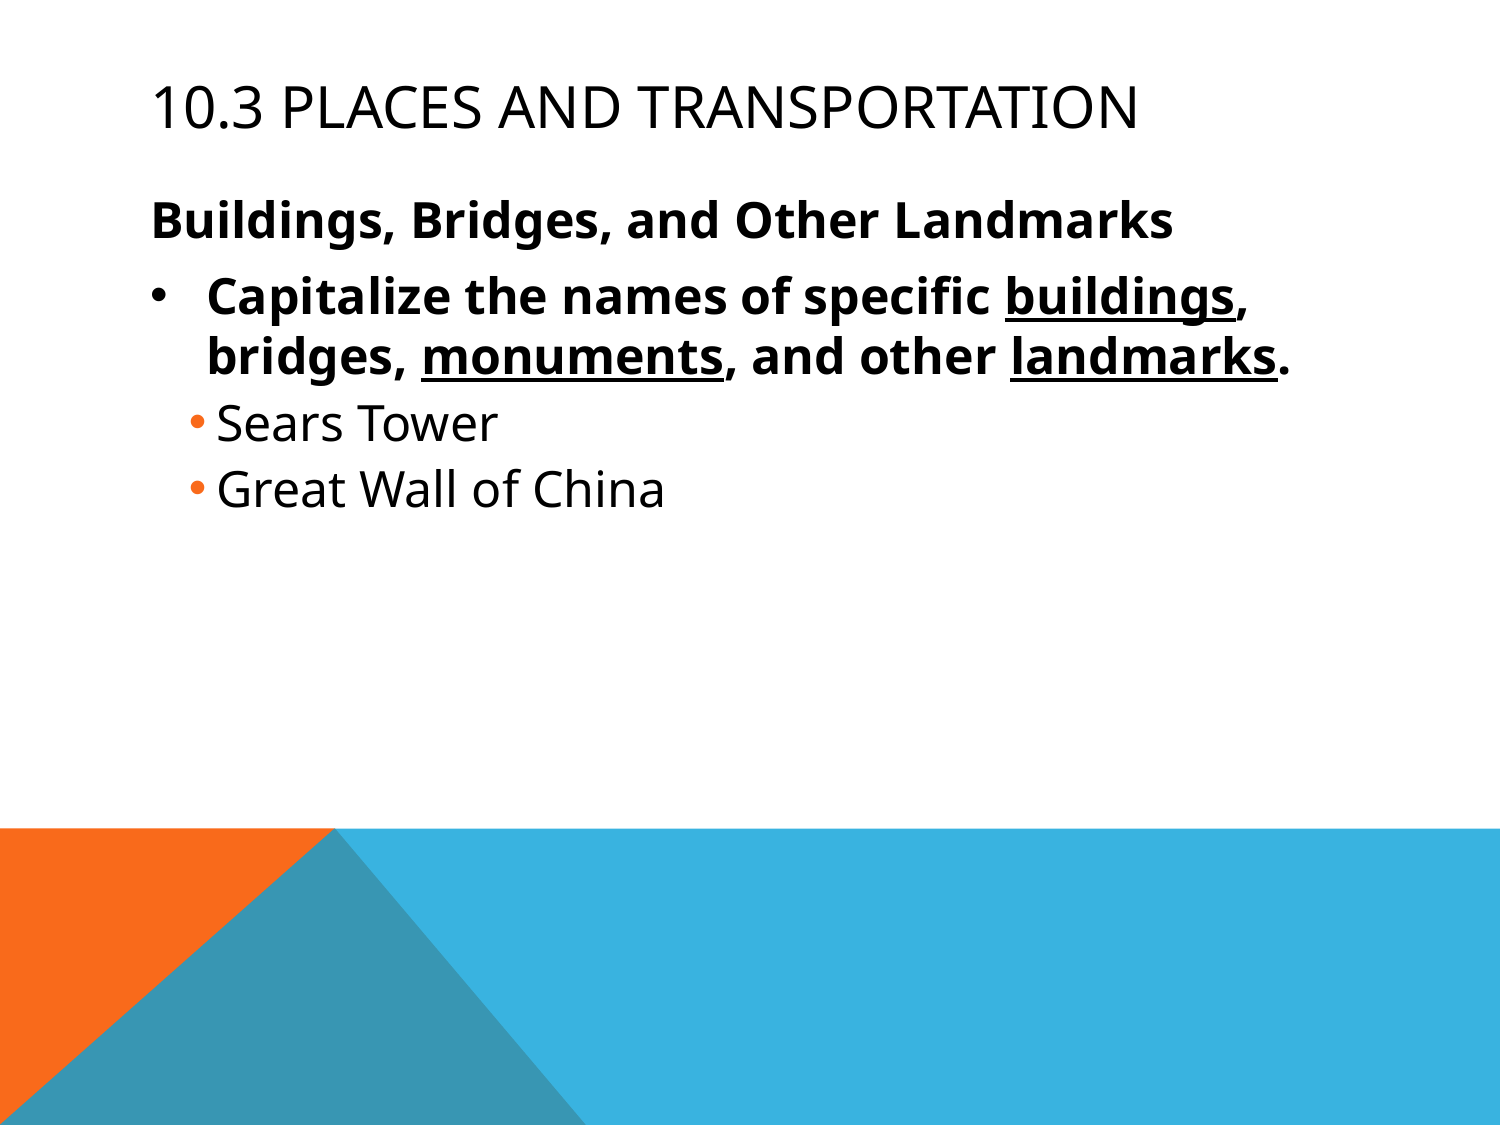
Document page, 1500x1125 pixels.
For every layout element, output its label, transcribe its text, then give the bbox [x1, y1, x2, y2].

list Buildings, Bridges, and Other Landmarks Capitalize the names of specific buildings, bridges, monuments, and other landmarks. Sears Tower Great Wall of China [135, 180, 1369, 768]
title 10.3 Places and Transportation [135, 60, 1369, 150]
